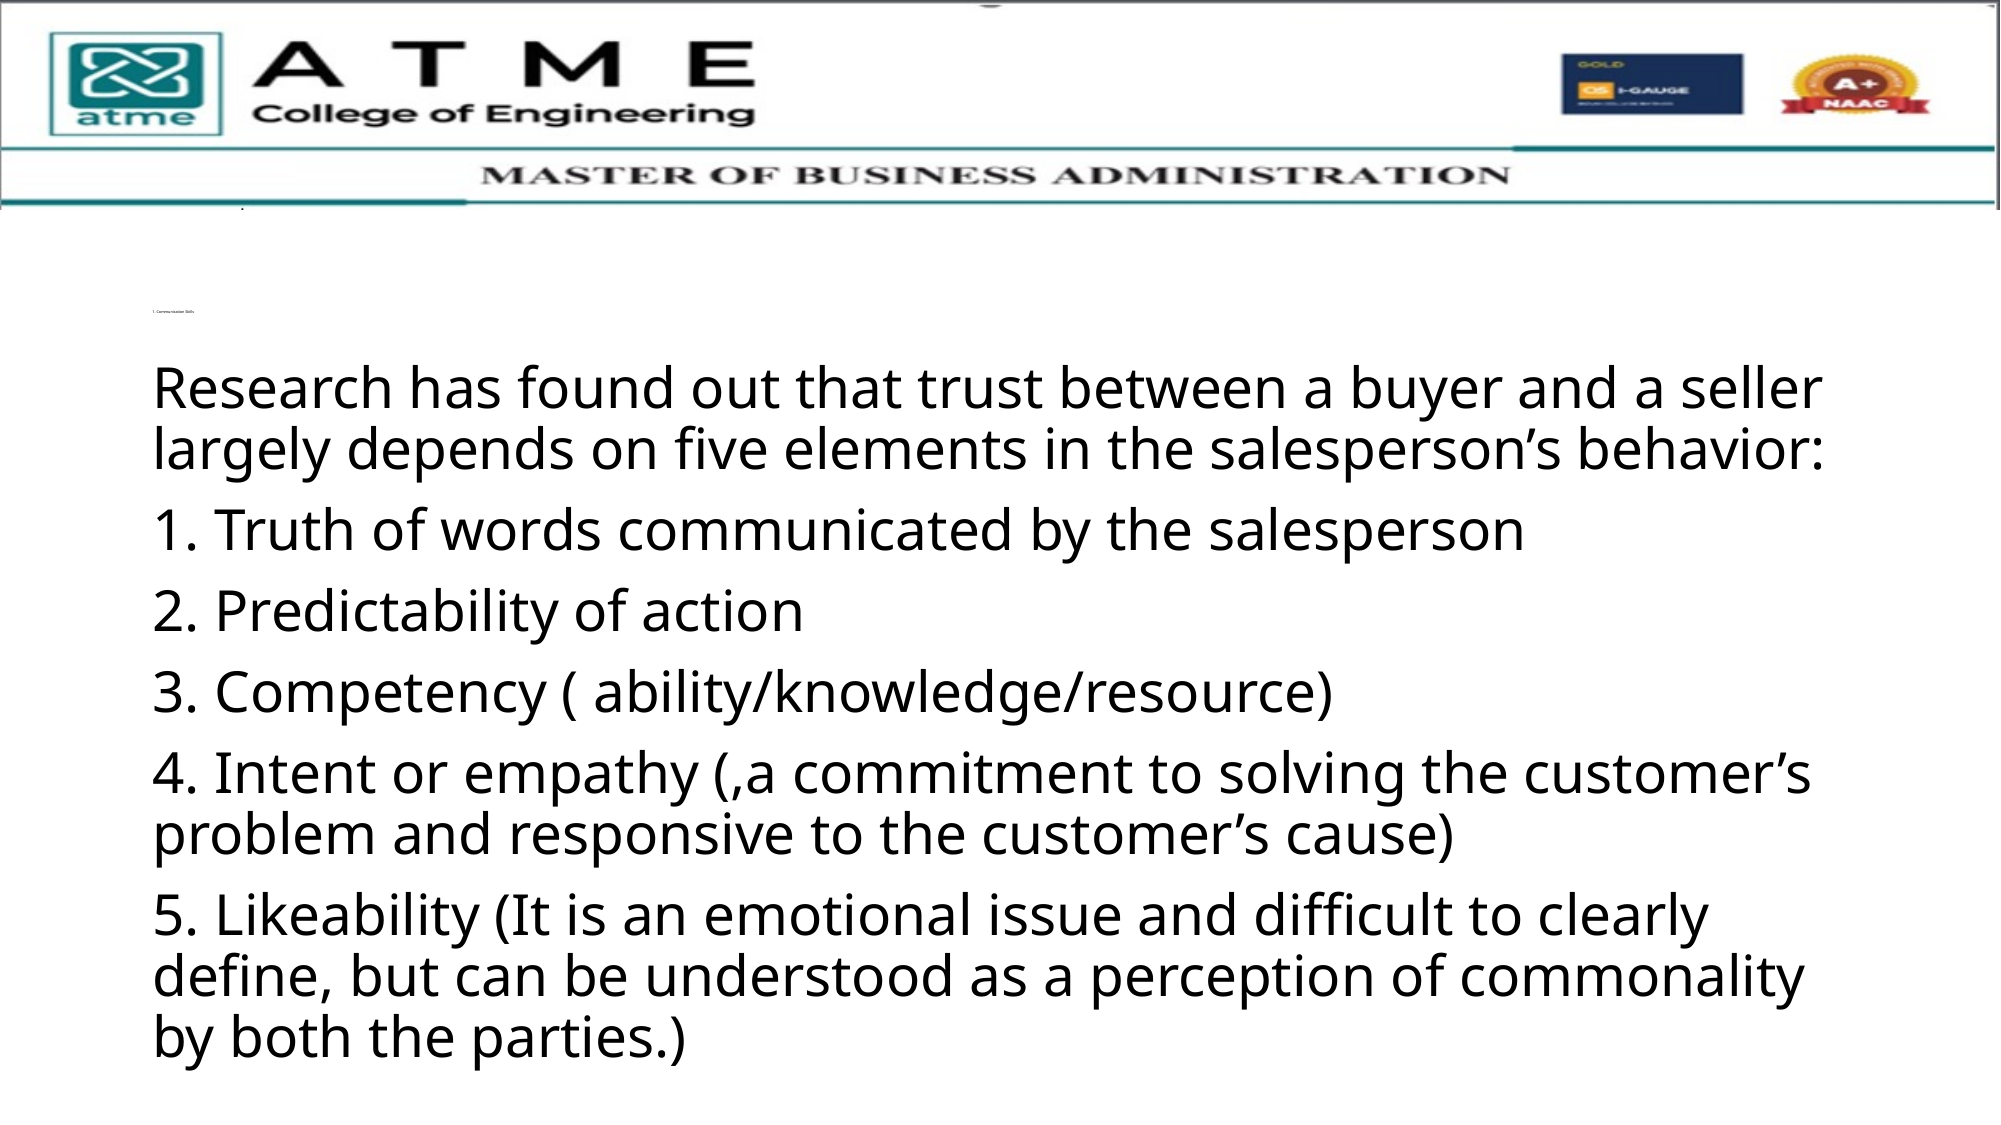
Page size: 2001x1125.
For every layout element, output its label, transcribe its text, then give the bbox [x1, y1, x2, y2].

list Research has found out that trust between a buyer and a seller largely depends on five elements in the salesperson’s behavior: 1. Truth of words communicated by the salesperson 2. Predictability of action 3. Competency ( ability/knowledge/resource) 4. Intent or empathy (,a commitment to solving the customer’s problem and responsive to the customer’s cause) 5. Likeability (It is an emotional issue and difficult to clearly define, but can be understood as a perception of commonality by both the parties.) [137, 352, 1863, 1125]
picture [0, 0, 2000, 210]
title 1. Communication Skills [137, 302, 1863, 327]
